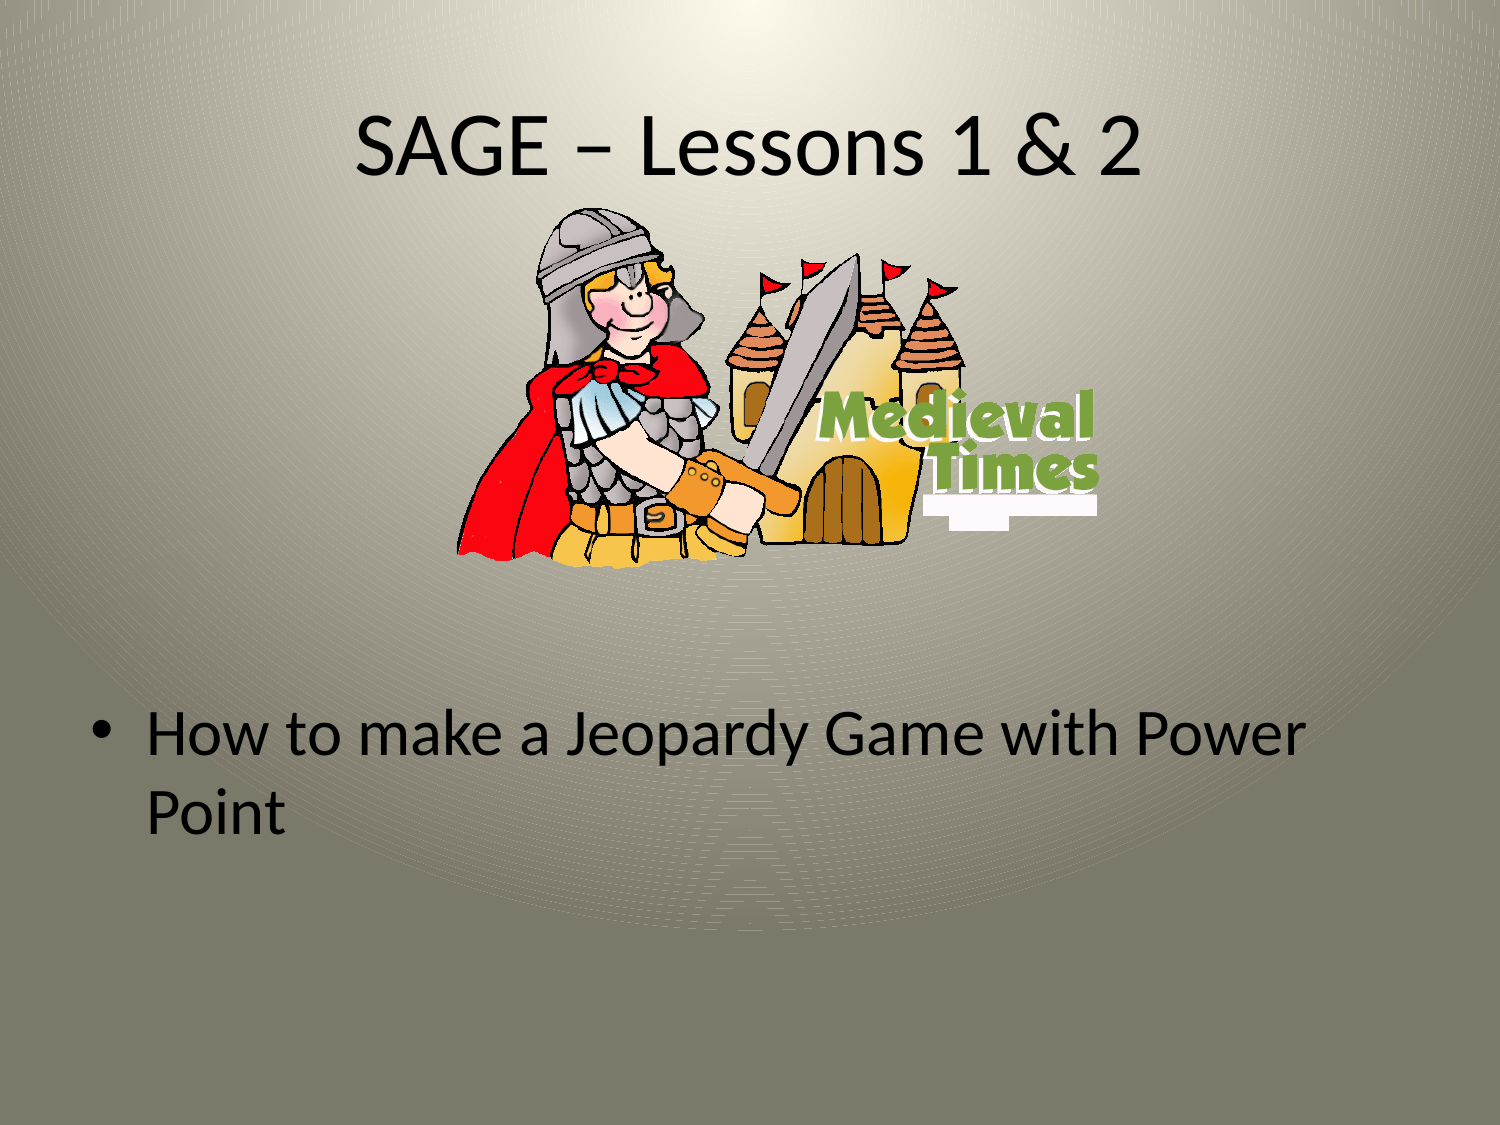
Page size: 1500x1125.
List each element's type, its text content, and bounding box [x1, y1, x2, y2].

picture [437, 187, 1113, 592]
title SAGE – Lessons 1 & 2 [75, 45, 1425, 233]
list How to make a Jeopardy Game with Power Point [75, 587, 1425, 1005]
